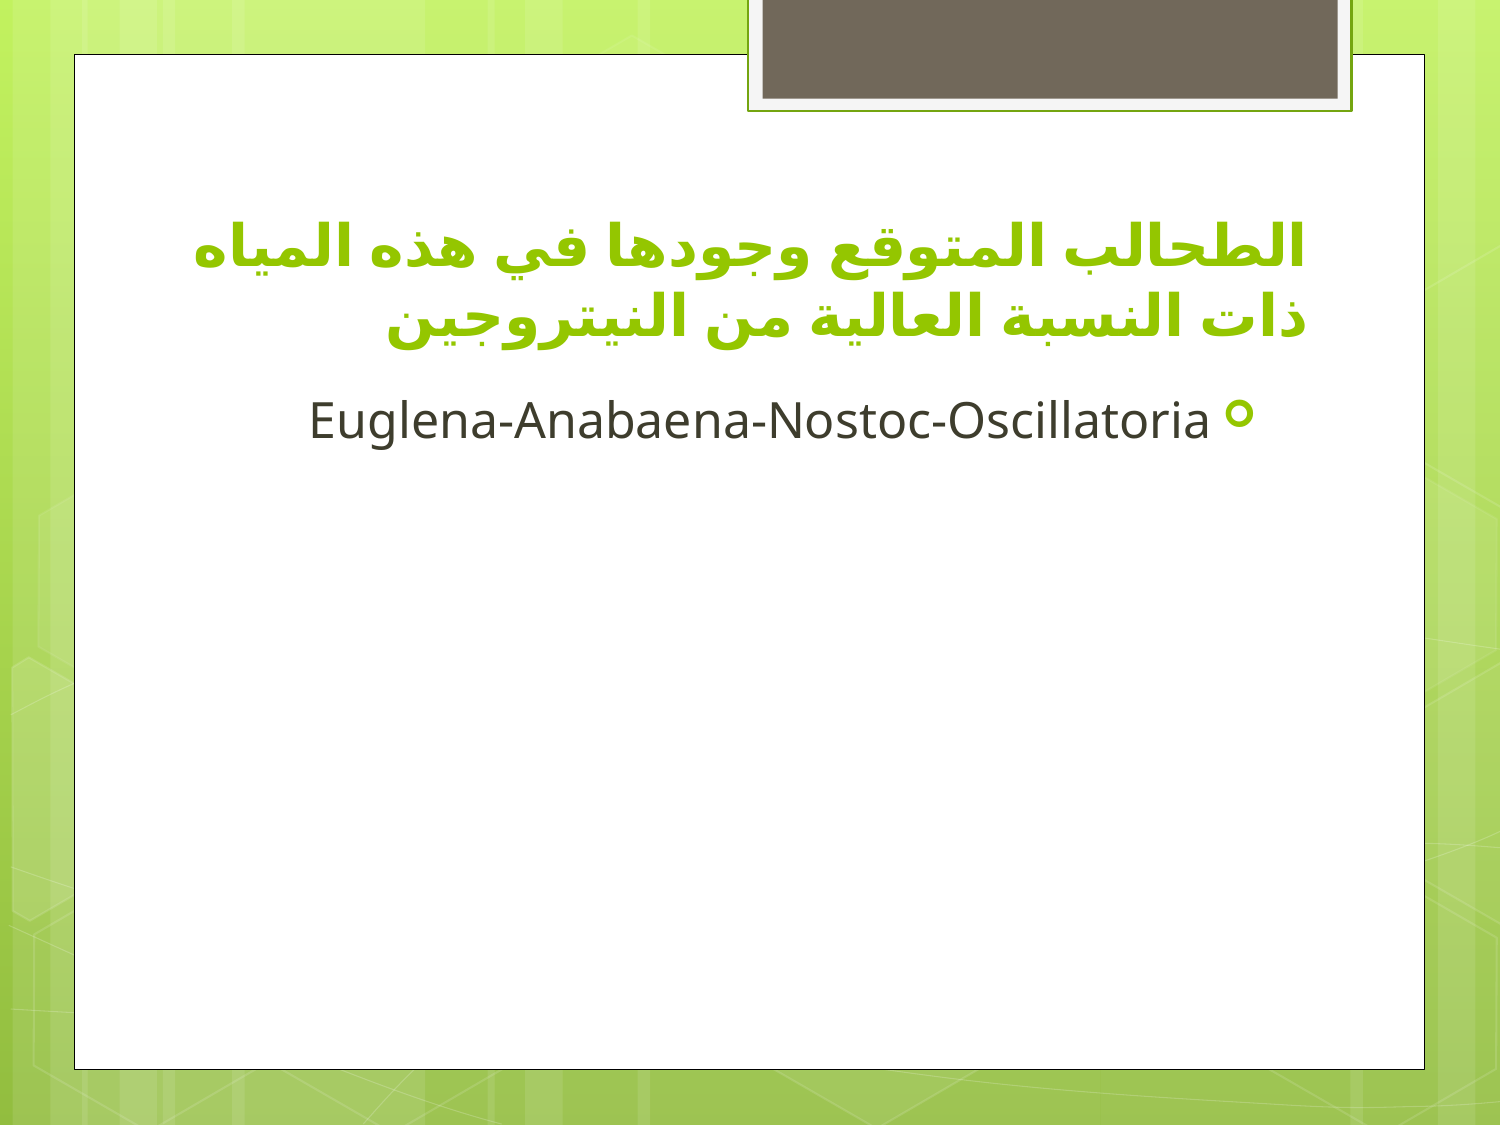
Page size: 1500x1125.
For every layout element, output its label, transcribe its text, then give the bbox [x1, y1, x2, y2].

list Euglena-Anabaena-Nostoc-Oscillatoria [171, 381, 1283, 957]
title الطحالب المتوقع وجودها في هذه المياه ذات النسبة العالية من النيتروجين [171, 168, 1324, 357]
